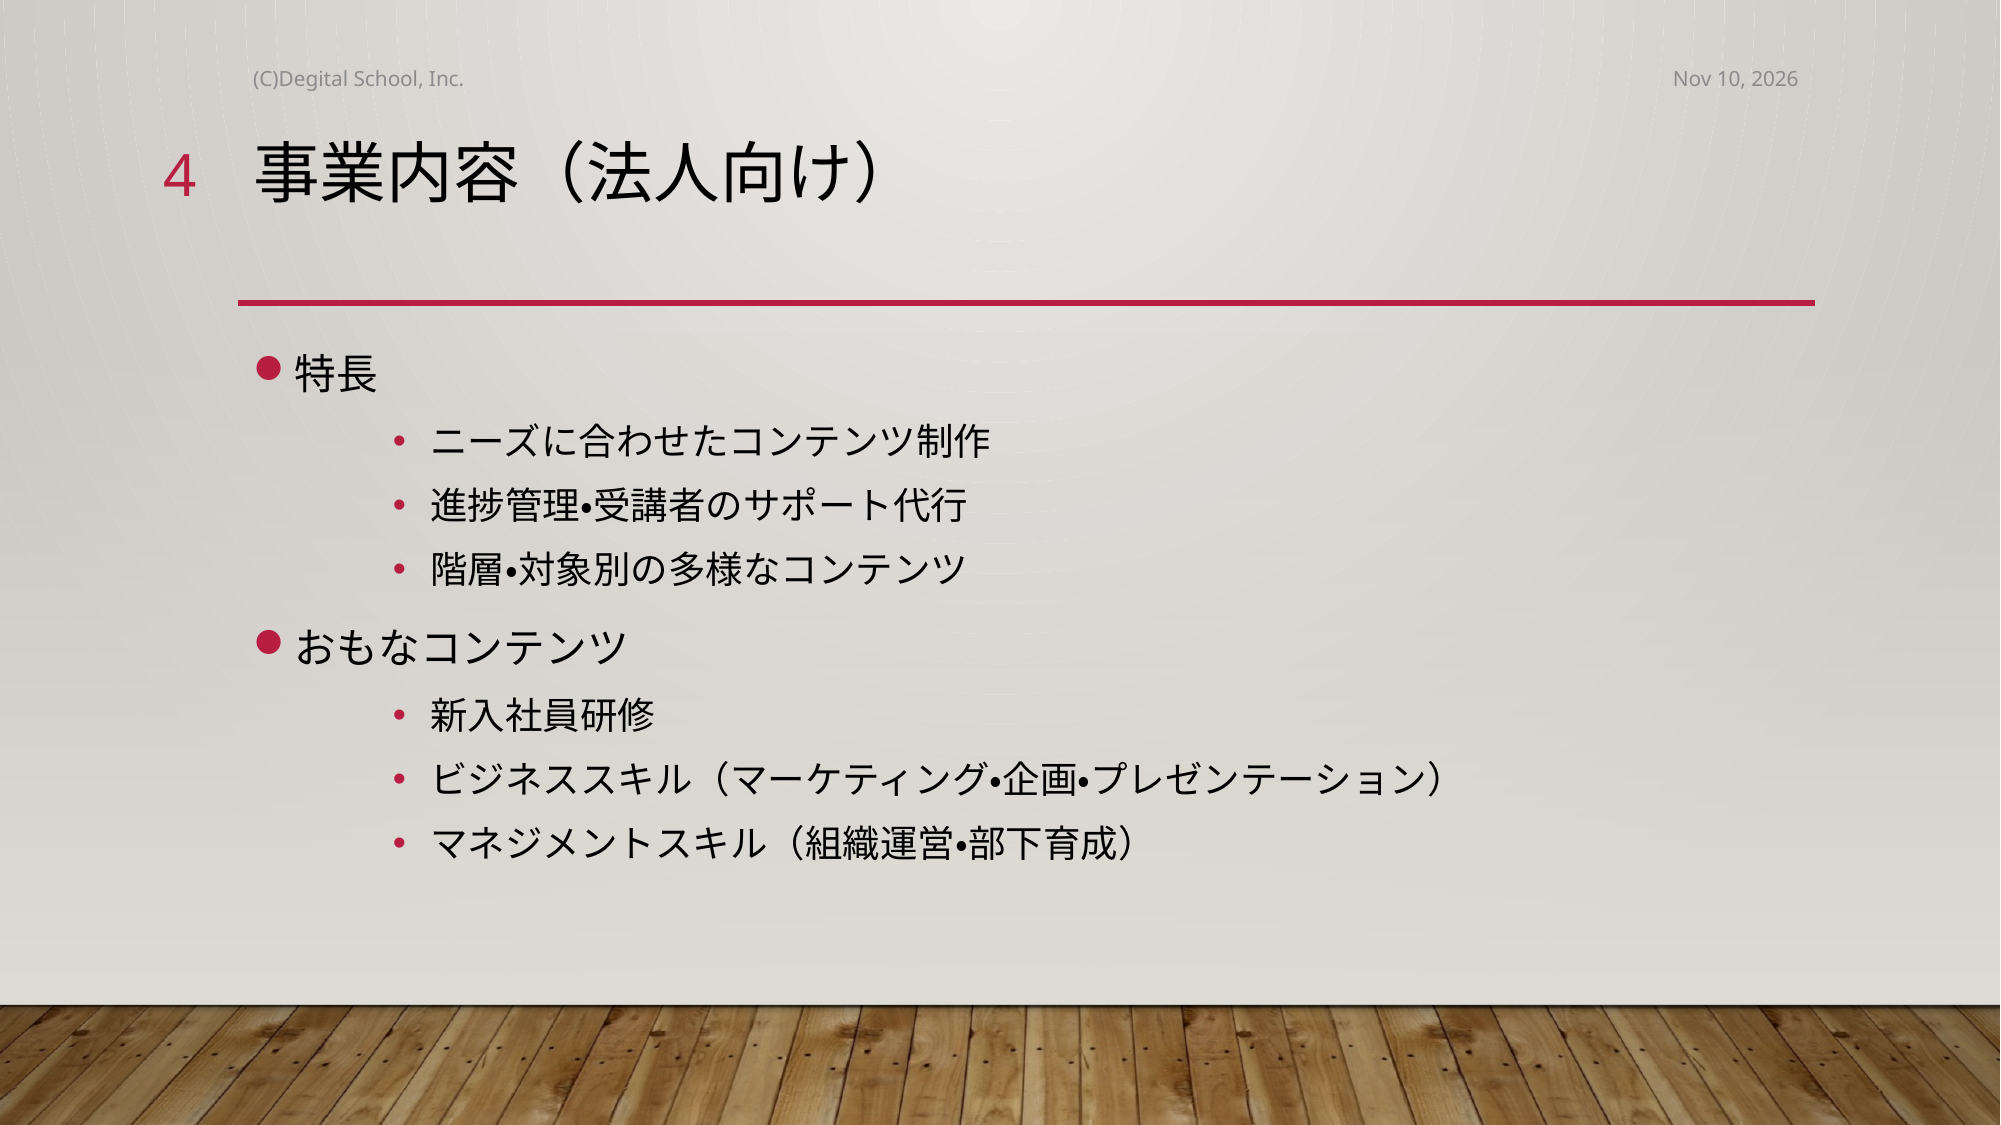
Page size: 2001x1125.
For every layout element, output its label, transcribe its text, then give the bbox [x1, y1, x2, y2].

list 特長 ニーズに合わせたコンテンツ制作 進捗管理・受講者のサポート代行 階層・対象別の多様なコンテンツ おもなコンテンツ 新入社員研修 ビジネススキル（マーケティング・企画・プレゼンテーション） マネジメントスキル（組織運営・部下育成） [238, 330, 1814, 897]
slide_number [1239, 54, 1814, 105]
title 事業内容（法人向け） [238, 131, 1814, 305]
slide_number 4 [78, 131, 212, 214]
picture [0, 1005, 2000, 1125]
footer (C)Degital School, Inc. [238, 54, 1213, 105]
